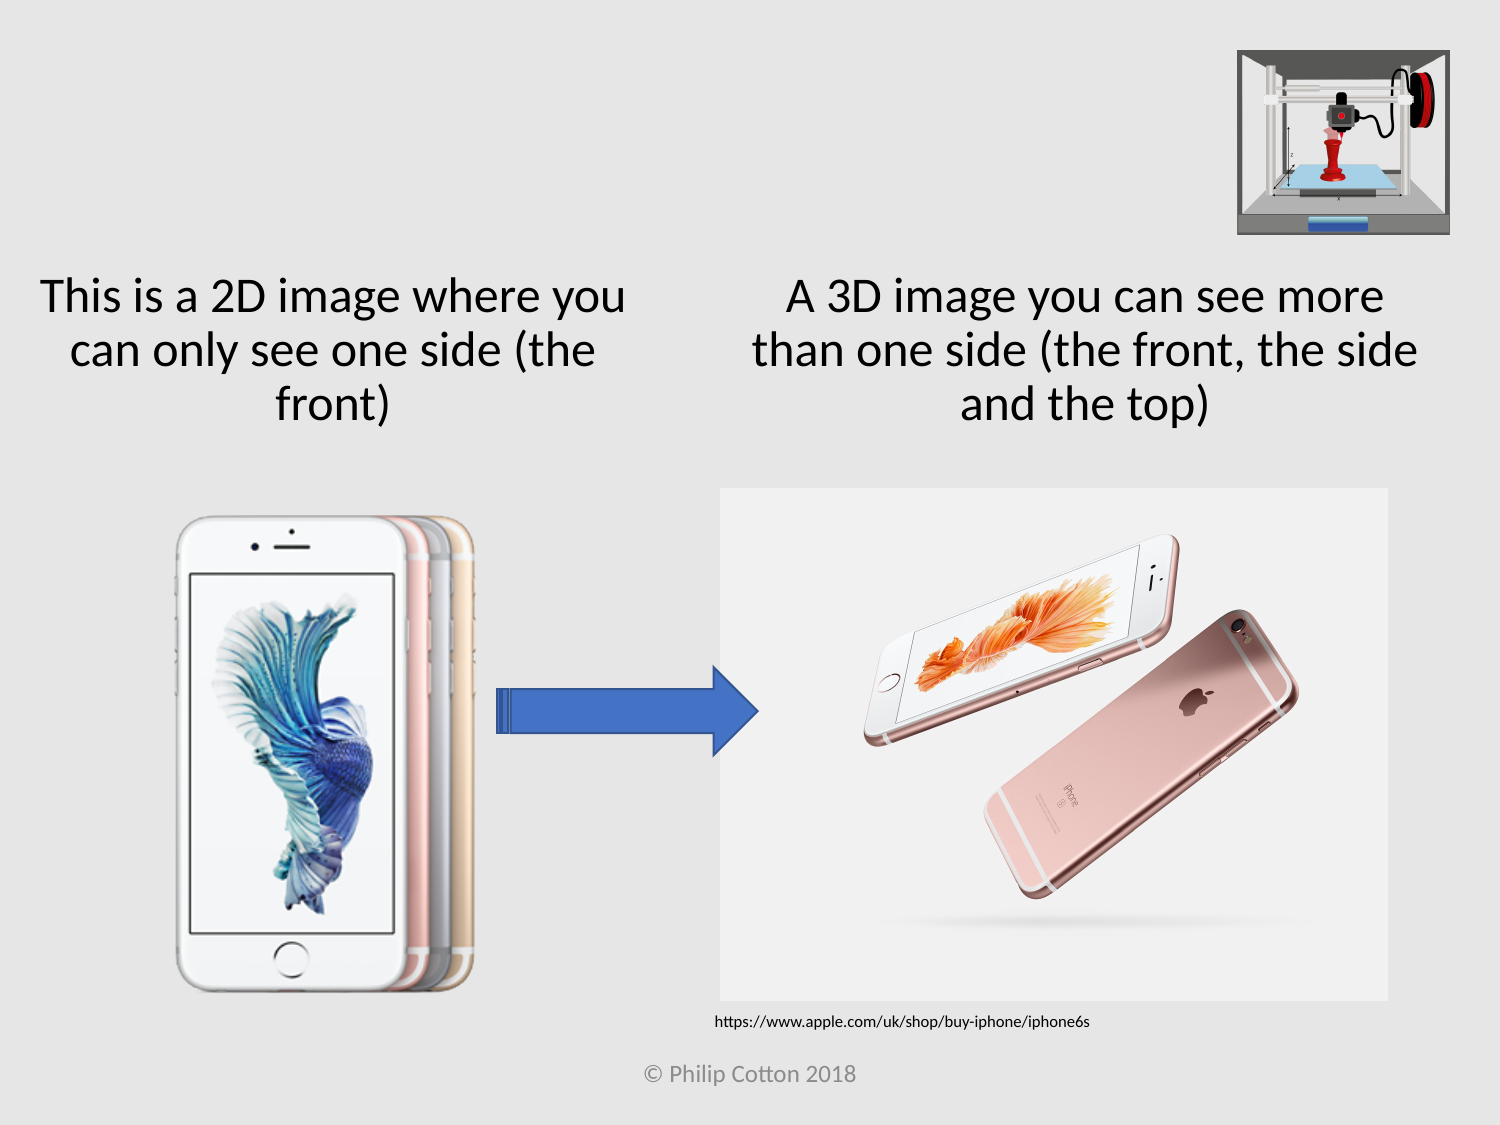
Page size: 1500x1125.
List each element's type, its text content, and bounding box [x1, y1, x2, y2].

footer © Philip Cotton 2018 [496, 1042, 1004, 1103]
text_box [496, 664, 720, 758]
text_box A 3D image you can see more than one side (the front, the side and the top) [720, 261, 1450, 976]
picture [720, 488, 1388, 1001]
list This is a 2D image where you can only see one side (the front) [0, 261, 667, 976]
text_box https://www.apple.com/uk/shop/buy-iphone/iphone6s [699, 1003, 1450, 1039]
picture [1237, 50, 1450, 235]
picture [174, 515, 477, 995]
